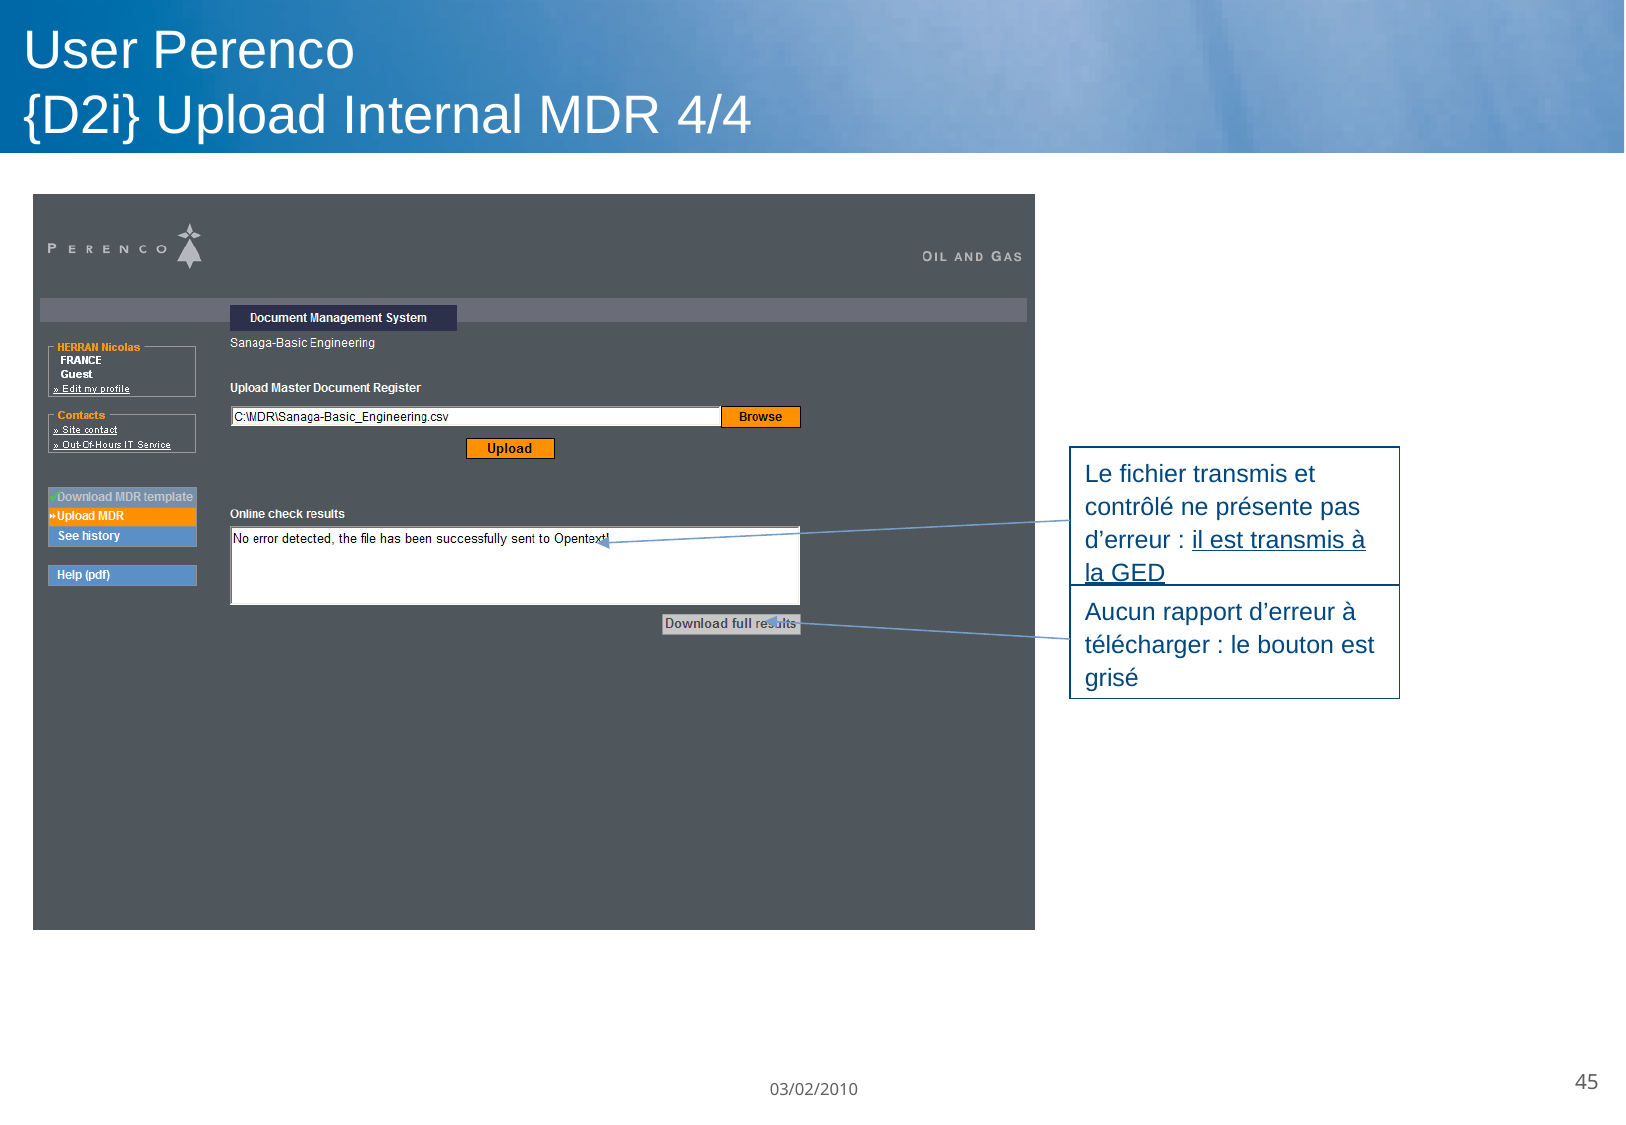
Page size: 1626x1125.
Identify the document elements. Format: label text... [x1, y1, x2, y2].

title User Perenco {D2i} Upload Internal MDR 4/4 [0, 0, 1625, 153]
text_box Le fichier transmis et contrôlé ne présente pas d’erreur : il est transmis à la GED [1070, 447, 1400, 585]
picture [33, 194, 1035, 931]
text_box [764, 620, 1071, 640]
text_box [596, 521, 1071, 544]
slide_number 45 [13, 1060, 1615, 1104]
footer 03/02/2010 [14, 1070, 1615, 1104]
text_box Aucun rapport d’erreur à télécharger : le bouton est grisé [1070, 585, 1400, 699]
